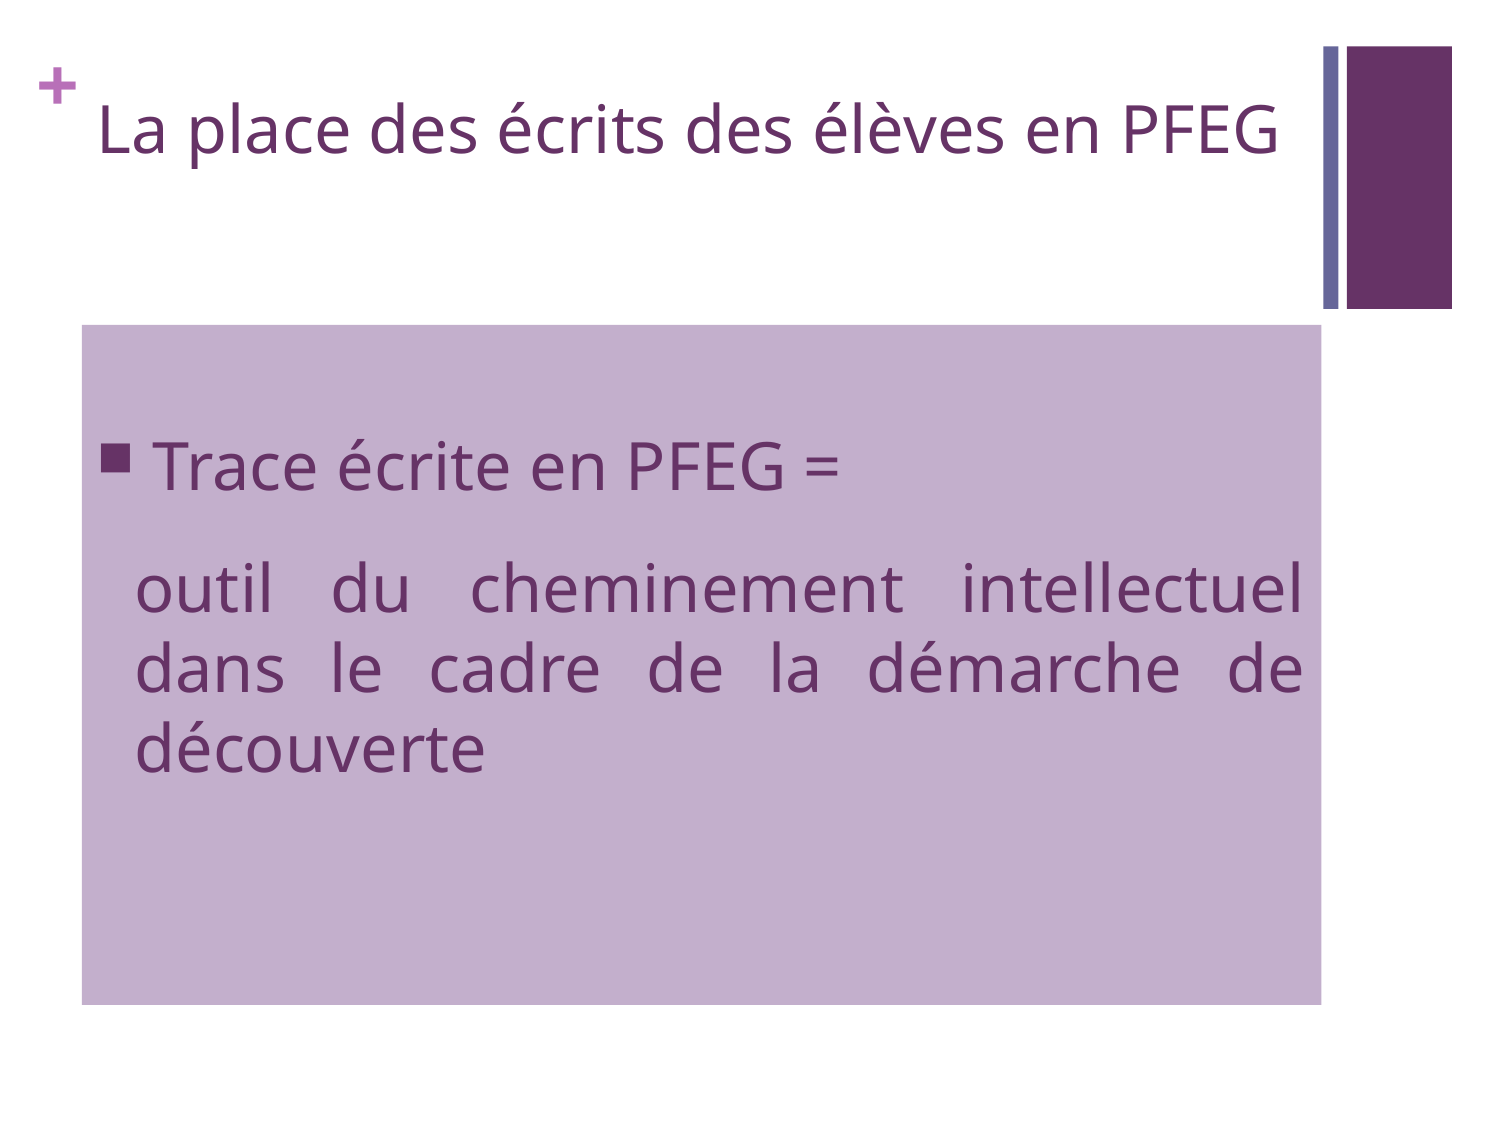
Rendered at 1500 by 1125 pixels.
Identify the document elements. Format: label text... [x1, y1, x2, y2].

title La place des écrits des élèves en PFEG [81, 79, 1322, 263]
list Trace écrite en PFEG = outil du cheminement intellectuel dans le cadre de la démarche de découverte [81, 324, 1322, 1005]
